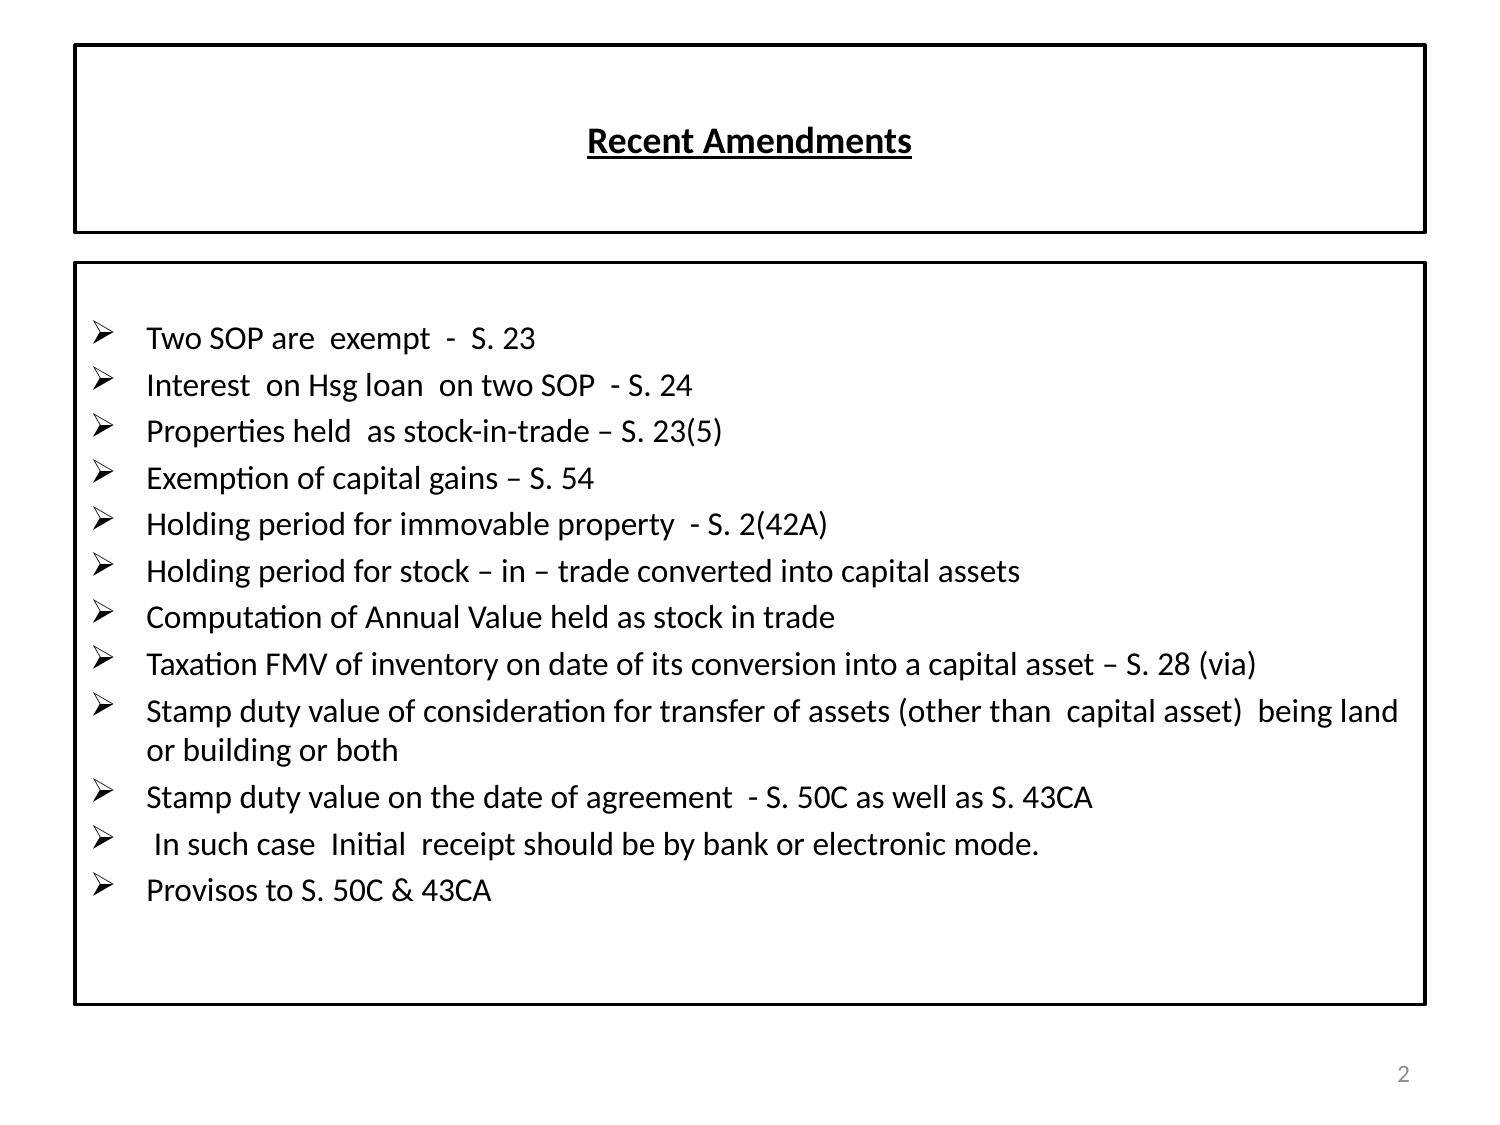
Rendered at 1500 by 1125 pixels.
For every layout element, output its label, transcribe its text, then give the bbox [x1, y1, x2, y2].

list Two SOP are exempt - S. 23 Interest on Hsg loan on two SOP - S. 24 Properties held as stock-in-trade – S. 23(5) Exemption of capital gains – S. 54 Holding period for immovable property - S. 2(42A) Holding period for stock – in – trade converted into capital assets Computation of Annual Value held as stock in trade Taxation FMV of inventory on date of its conversion into a capital asset – S. 28 (via) Stamp duty value of consideration for transfer of assets (other than capital asset) being land or building or both Stamp duty value on the date of agreement - S. 50C as well as S. 43CA In such case Initial receipt should be by bank or electronic mode. Provisos to S. 50C & 43CA [75, 262, 1425, 1005]
title Recent Amendments [75, 45, 1425, 233]
slide_number 2 [1074, 1042, 1425, 1103]
